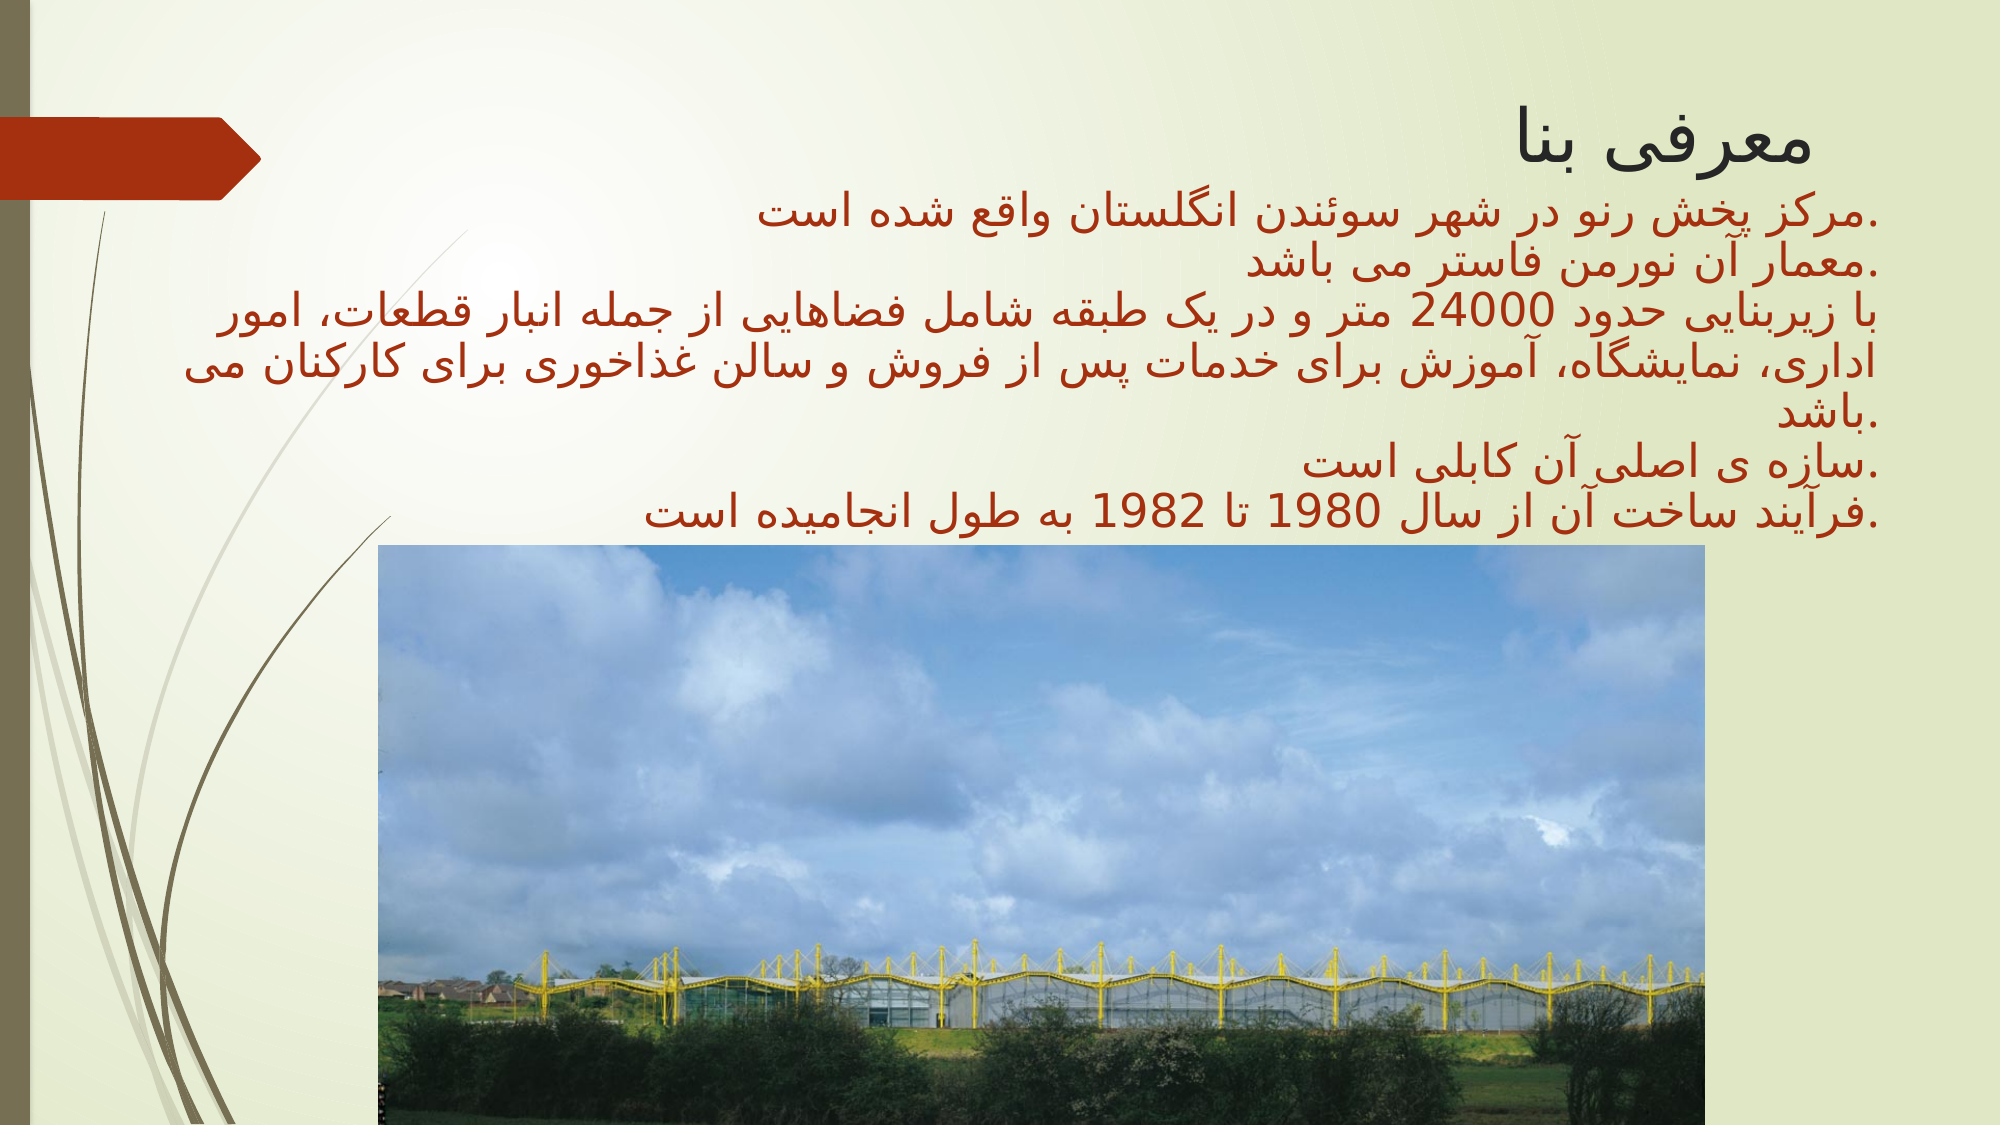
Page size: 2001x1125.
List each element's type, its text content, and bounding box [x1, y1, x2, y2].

text_box مرکز پخش رنو در شهر سوئندن انگلستان واقع شده است. معمار آن نورمن فاستر می باشد. با زیربنایی حدود 24000 متر و در یک طبقه شامل فضاهایی از جمله انبار قطعات، امور اداری، نمایشگاه، آموزش برای خدمات پس از فروش و سالن غذاخوری برای کارکنان می باشد. سازه ی اصلی آن کابلی است. فرآیند ساخت آن از سال 1980 تا 1982 به طول انجامیده است. [108, 178, 1895, 546]
title معرفی بنا [211, 80, 1832, 178]
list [377, 545, 1706, 1125]
